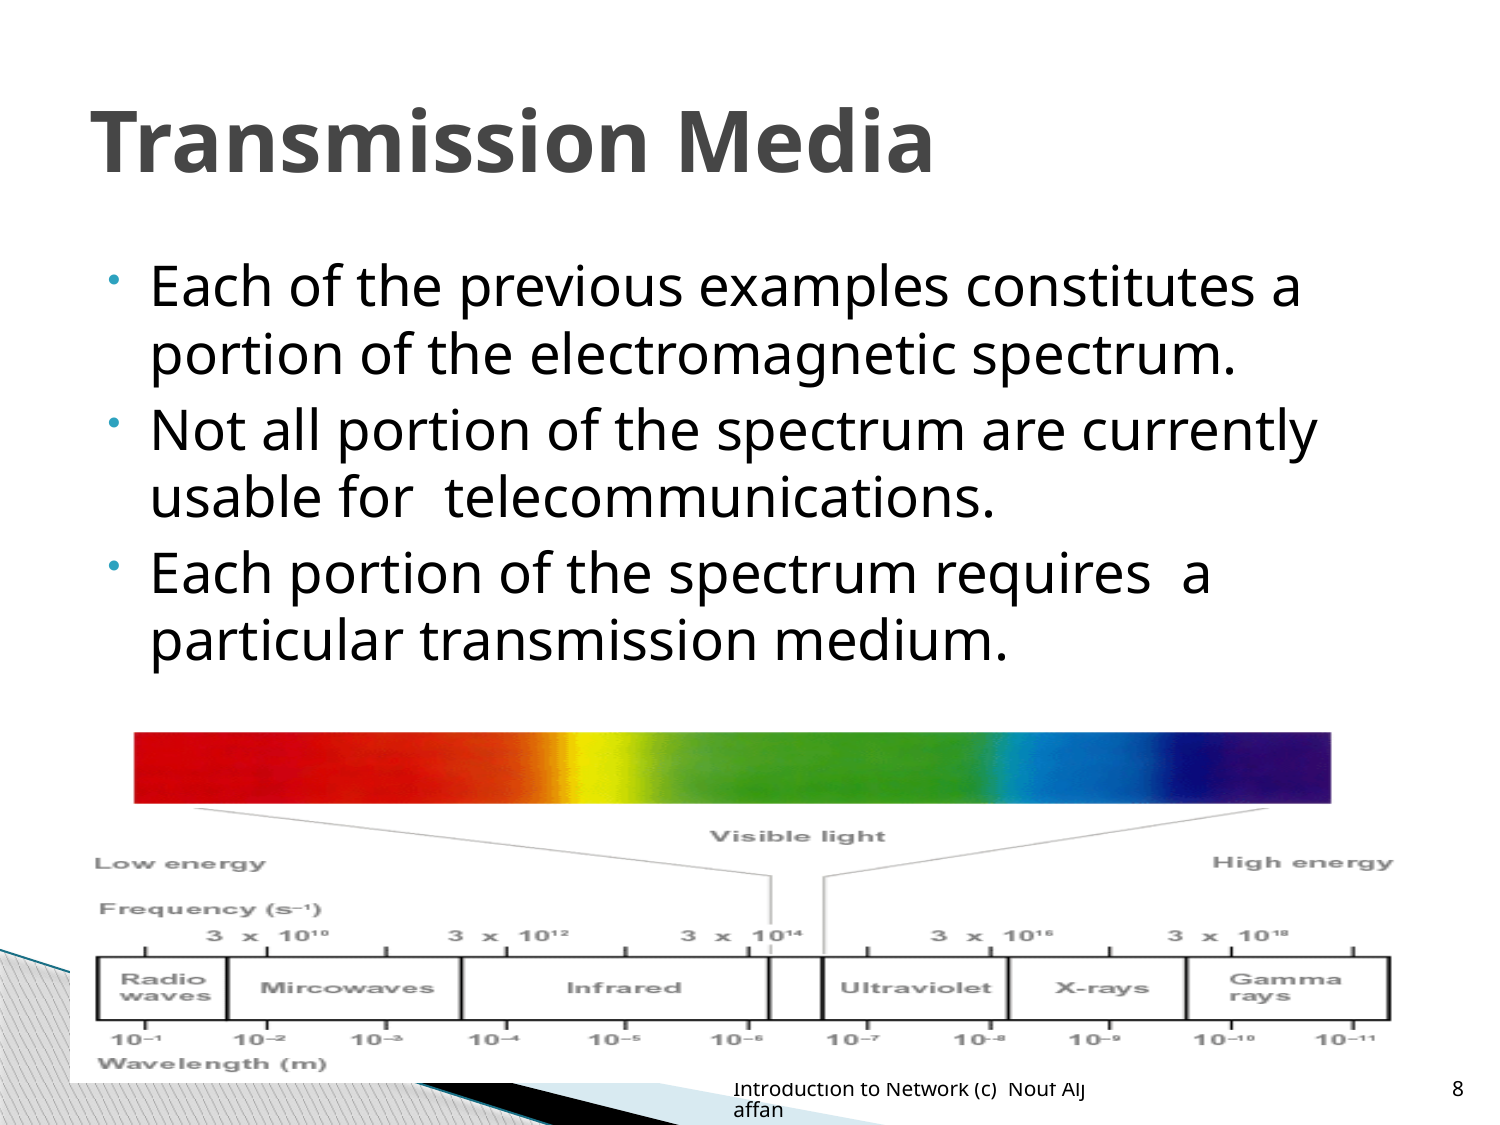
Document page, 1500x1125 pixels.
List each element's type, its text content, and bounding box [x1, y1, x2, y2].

slide_number 8 [1418, 1051, 1479, 1112]
footer Introduction to Network (c) Nouf Aljaffan [718, 1094, 1105, 1112]
list Each of the previous examples constitutes a portion of the electromagnetic spectrum. Not all portion of the spectrum are currently usable for telecommunications. Each portion of the spectrum requires a particular transmission medium. [75, 243, 1425, 986]
title Transmission Media [75, 45, 1425, 233]
picture [70, 715, 1412, 1083]
